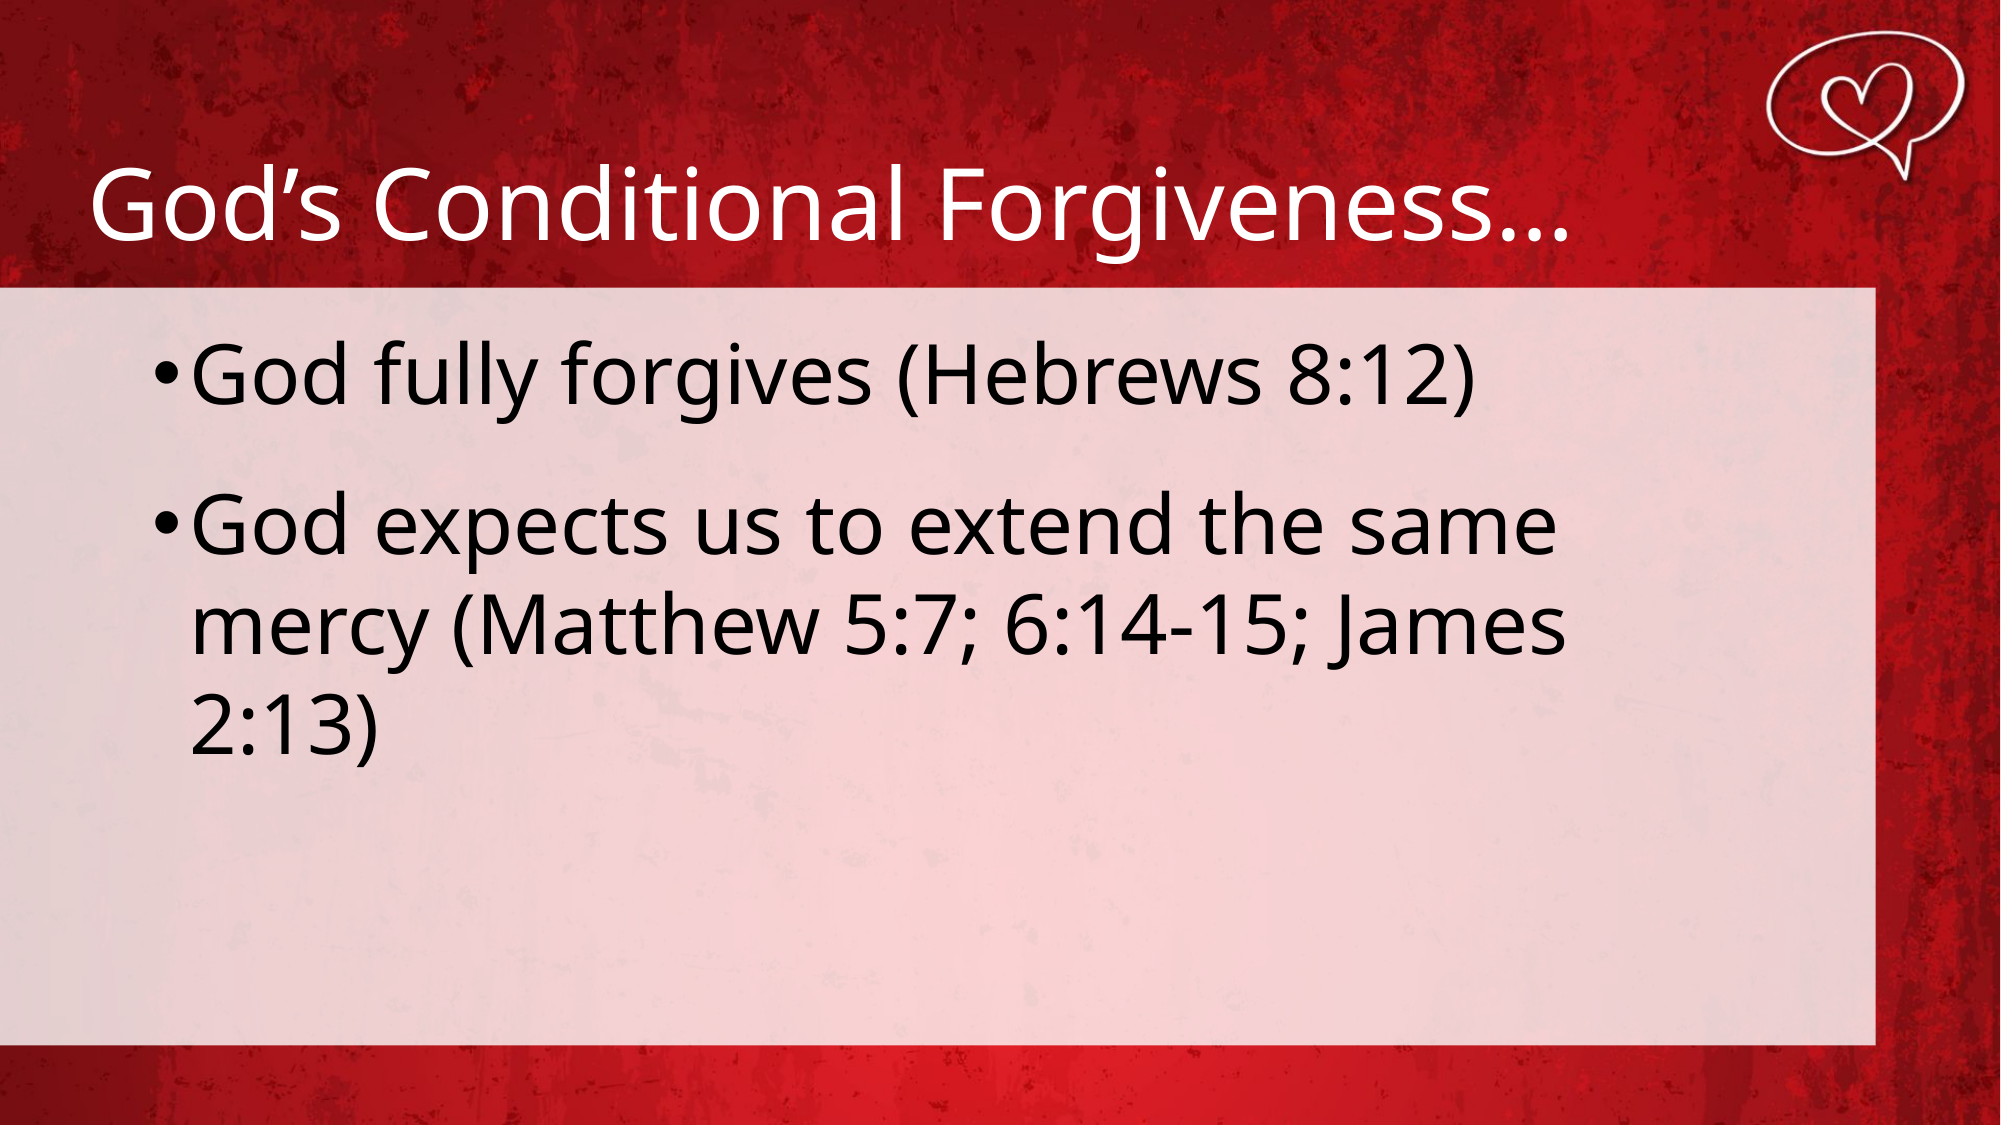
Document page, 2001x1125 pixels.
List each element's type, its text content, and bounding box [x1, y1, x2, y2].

title God’s Conditional Forgiveness… [72, 59, 1863, 271]
picture [0, 0, 2001, 1125]
list God fully forgives (Hebrews 8:12) God expects us to extend the same mercy (Matthew 5:7; 6:14-15; James 2:13) [137, 286, 1735, 807]
